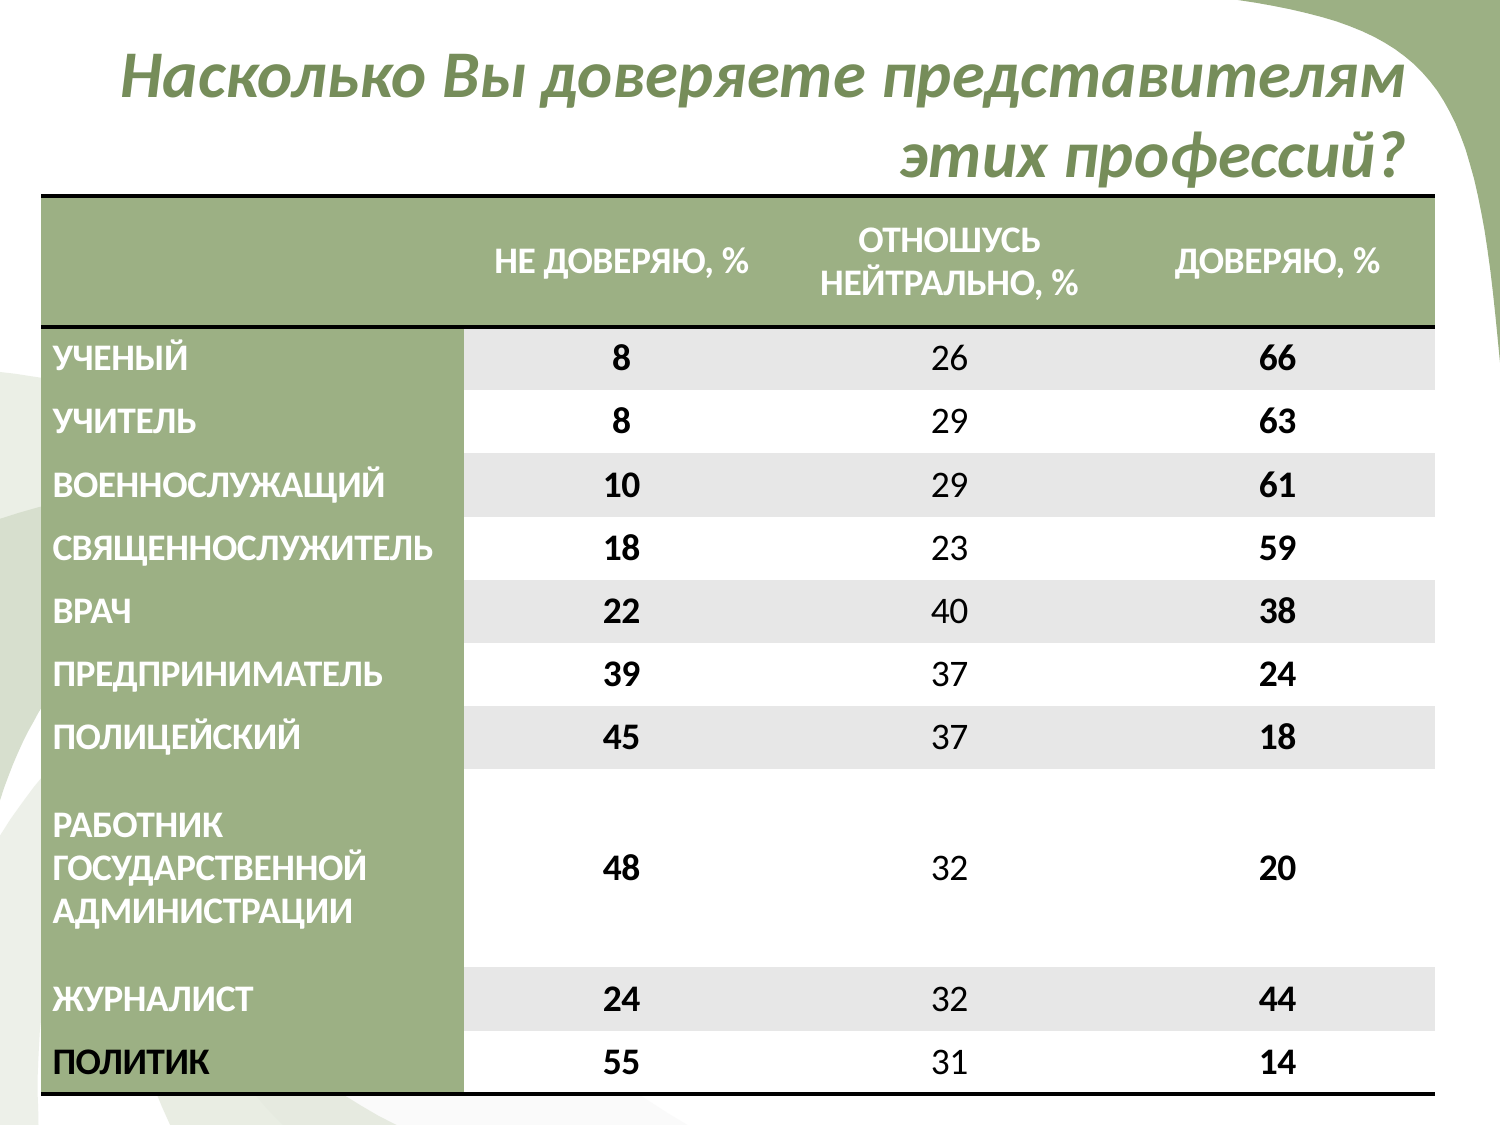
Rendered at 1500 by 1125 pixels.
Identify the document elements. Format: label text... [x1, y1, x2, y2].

table_cell 44 [1120, 967, 1435, 1031]
table_header не доверяю, % [464, 198, 779, 325]
table_cell 23 [779, 517, 1120, 580]
table_cell полицейский [41, 706, 464, 769]
table_cell 55 [464, 1031, 779, 1092]
table_cell 39 [464, 643, 779, 706]
table_header Доверяю, % [1120, 198, 1435, 325]
table_cell 31 [779, 1031, 1120, 1092]
table_cell военнослужащий [41, 453, 464, 517]
table_cell 61 [1120, 453, 1435, 517]
table_cell 26 [779, 329, 1120, 390]
table_cell 32 [779, 769, 1120, 967]
table_cell 8 [464, 390, 779, 453]
table_header [41, 198, 464, 325]
table_cell 66 [1120, 329, 1435, 390]
table_cell священнослужитель [41, 517, 464, 580]
table_cell 38 [1120, 580, 1435, 643]
table_cell 37 [779, 706, 1120, 769]
table_cell 32 [779, 967, 1120, 1031]
table_cell 24 [464, 967, 779, 1031]
table_cell 40 [779, 580, 1120, 643]
table_cell 29 [779, 390, 1120, 453]
title Насколько Вы доверяете представителям этих профессий? [63, 22, 1423, 194]
table_cell 14 [1120, 1031, 1435, 1092]
table_cell ученый [41, 329, 464, 390]
table_cell врач [41, 580, 464, 643]
table_cell учитель [41, 390, 464, 453]
table_cell 48 [464, 769, 779, 967]
table_cell 10 [464, 453, 779, 517]
table_cell политик [41, 1031, 464, 1092]
table_cell 24 [1120, 643, 1435, 706]
table_cell предприниматель [41, 643, 464, 706]
table_cell 45 [464, 706, 779, 769]
table_cell 18 [1120, 706, 1435, 769]
table_cell 18 [464, 517, 779, 580]
table_cell работник государственной администрации [41, 769, 464, 967]
table_cell 37 [779, 643, 1120, 706]
table_cell 29 [779, 453, 1120, 517]
table_cell 22 [464, 580, 779, 643]
table_cell журналист [41, 967, 464, 1031]
table_header отношусь нейтрально, % [779, 198, 1120, 325]
table_cell 20 [1120, 769, 1435, 967]
table_cell 63 [1120, 390, 1435, 453]
table_cell 59 [1120, 517, 1435, 580]
table_cell 8 [464, 329, 779, 390]
